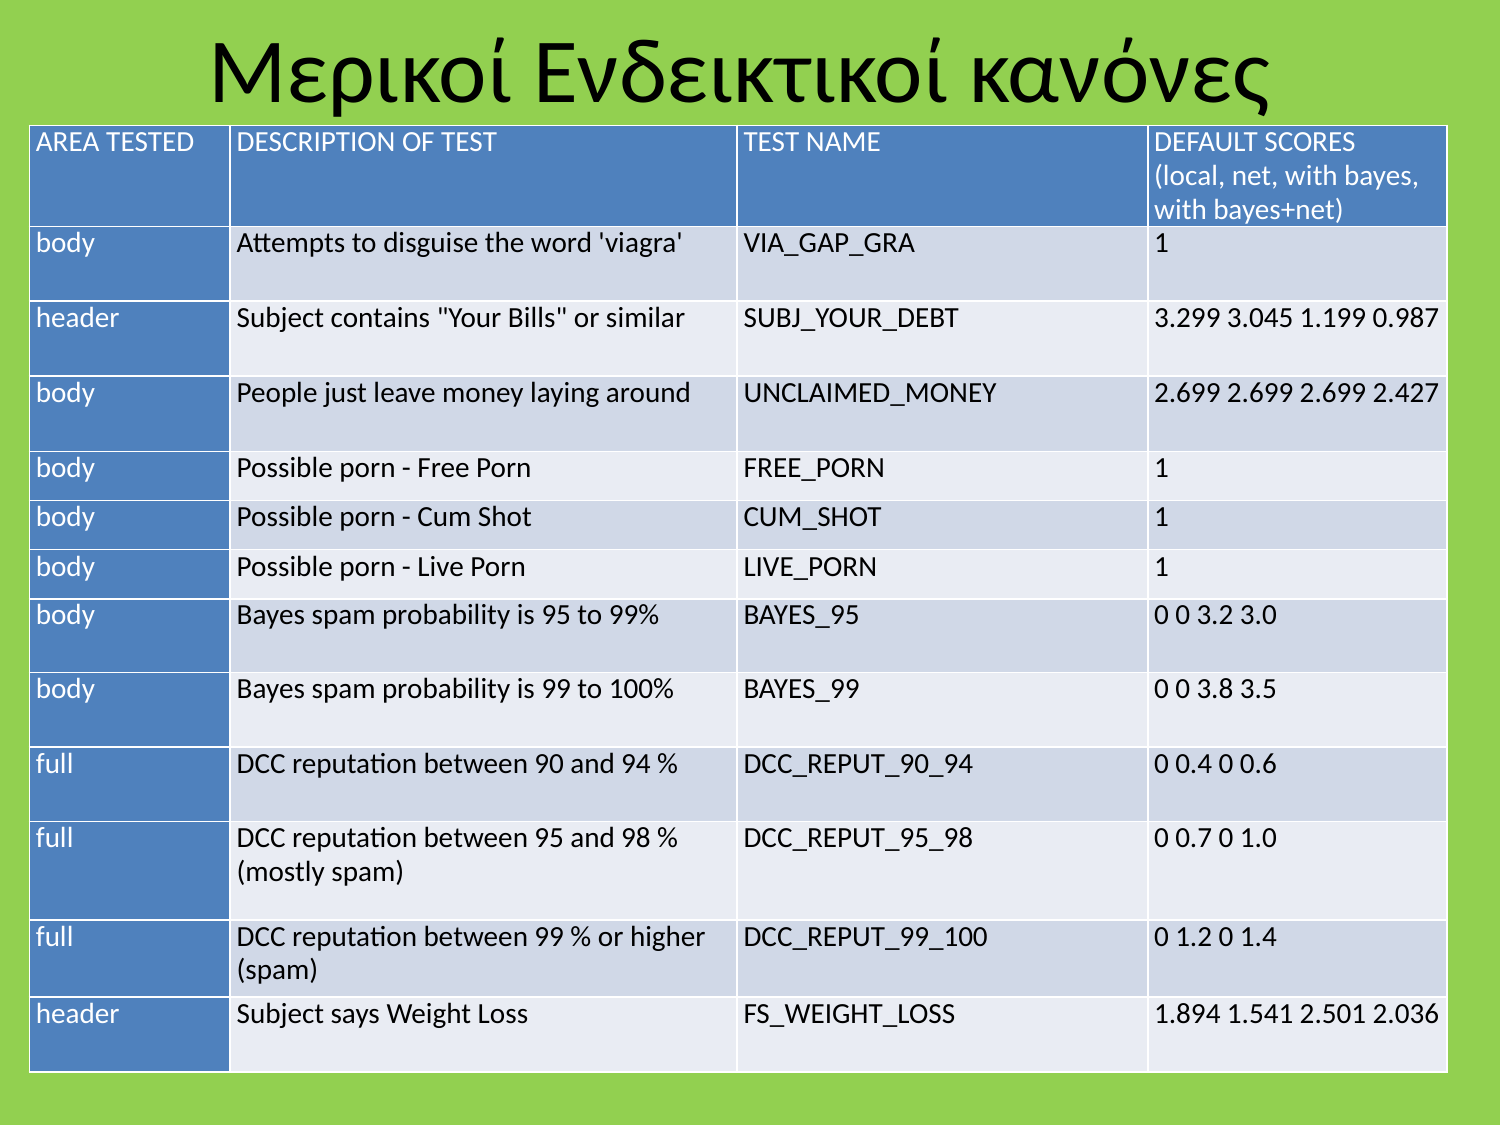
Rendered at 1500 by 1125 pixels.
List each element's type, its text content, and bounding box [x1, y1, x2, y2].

table_cell DCC_REPUT_90_94 [738, 748, 1147, 821]
table_header AREA TESTED [30, 126, 229, 226]
table_cell 2.699 2.699 2.699 2.427 [1149, 377, 1446, 451]
table_cell body [30, 452, 229, 500]
table_cell 0 1.2 0 1.4 [1149, 921, 1446, 996]
table_cell DCC_REPUT_99_100 [738, 921, 1147, 996]
table_cell 1 [1149, 501, 1446, 549]
table_cell body [30, 550, 229, 598]
table_cell Possible porn - Live Porn [231, 550, 736, 598]
table_header DEFAULT SCORES (local, net, with bayes, with bayes+net) [1149, 126, 1446, 226]
table_cell Bayes spam probability is 95 to 99% [231, 600, 736, 672]
table_cell 1 [1149, 452, 1446, 500]
table_cell BAYES_99 [738, 673, 1147, 746]
table_cell 0 0.7 0 1.0 [1149, 822, 1446, 919]
table_cell header [30, 302, 229, 375]
table_cell DCC reputation between 99 % or higher (spam) [231, 921, 736, 996]
table_cell DCC reputation between 90 and 94 % [231, 748, 736, 821]
table_cell Attempts to disguise the word 'viagra' [231, 227, 736, 300]
table_cell UNCLAIMED_MONEY [738, 377, 1147, 451]
table_cell Bayes spam probability is 99 to 100% [231, 673, 736, 746]
table_cell Subject says Weight Loss [231, 998, 736, 1071]
table_cell body [30, 673, 229, 746]
table_cell DCC_REPUT_95_98 [738, 822, 1147, 919]
table_cell FREE_PORN [738, 452, 1147, 500]
table_cell FS_WEIGHT_LOSS [738, 998, 1147, 1071]
table_cell 1 [1149, 227, 1446, 300]
table_cell body [30, 600, 229, 672]
table_cell 0 0 3.2 3.0 [1149, 600, 1446, 672]
table_cell People just leave money laying around [231, 377, 736, 451]
table_cell LIVE_PORN [738, 550, 1147, 598]
table_cell header [30, 998, 229, 1071]
table_cell full [30, 921, 229, 996]
table_cell Subject contains "Your Bills" or similar [231, 302, 736, 375]
table_cell BAYES_95 [738, 600, 1147, 672]
table_cell 0 0.4 0 0.6 [1149, 748, 1446, 821]
table_cell CUM_SHOT [738, 501, 1147, 549]
table_cell VIA_GAP_GRA [738, 227, 1147, 300]
table_cell SUBJ_YOUR_DEBT [738, 302, 1147, 375]
table_header DESCRIPTION OF TEST [231, 126, 736, 226]
table_cell body [30, 501, 229, 549]
table_header TEST NAME [738, 126, 1147, 226]
table_cell body [30, 227, 229, 300]
title Μερικοί Ενδεικτικοί κανόνες [64, 0, 1415, 125]
table_cell full [30, 748, 229, 821]
table_cell body [30, 377, 229, 451]
table_cell 0 0 3.8 3.5 [1149, 673, 1446, 746]
table_cell 1 [1149, 550, 1446, 598]
table_cell full [30, 822, 229, 919]
table_cell 1.894 1.541 2.501 2.036 [1149, 998, 1446, 1071]
table_cell DCC reputation between 95 and 98 % (mostly spam) [231, 822, 736, 919]
table_cell Possible porn - Cum Shot [231, 501, 736, 549]
table_cell Possible porn - Free Porn [231, 452, 736, 500]
table_cell 3.299 3.045 1.199 0.987 [1149, 302, 1446, 375]
